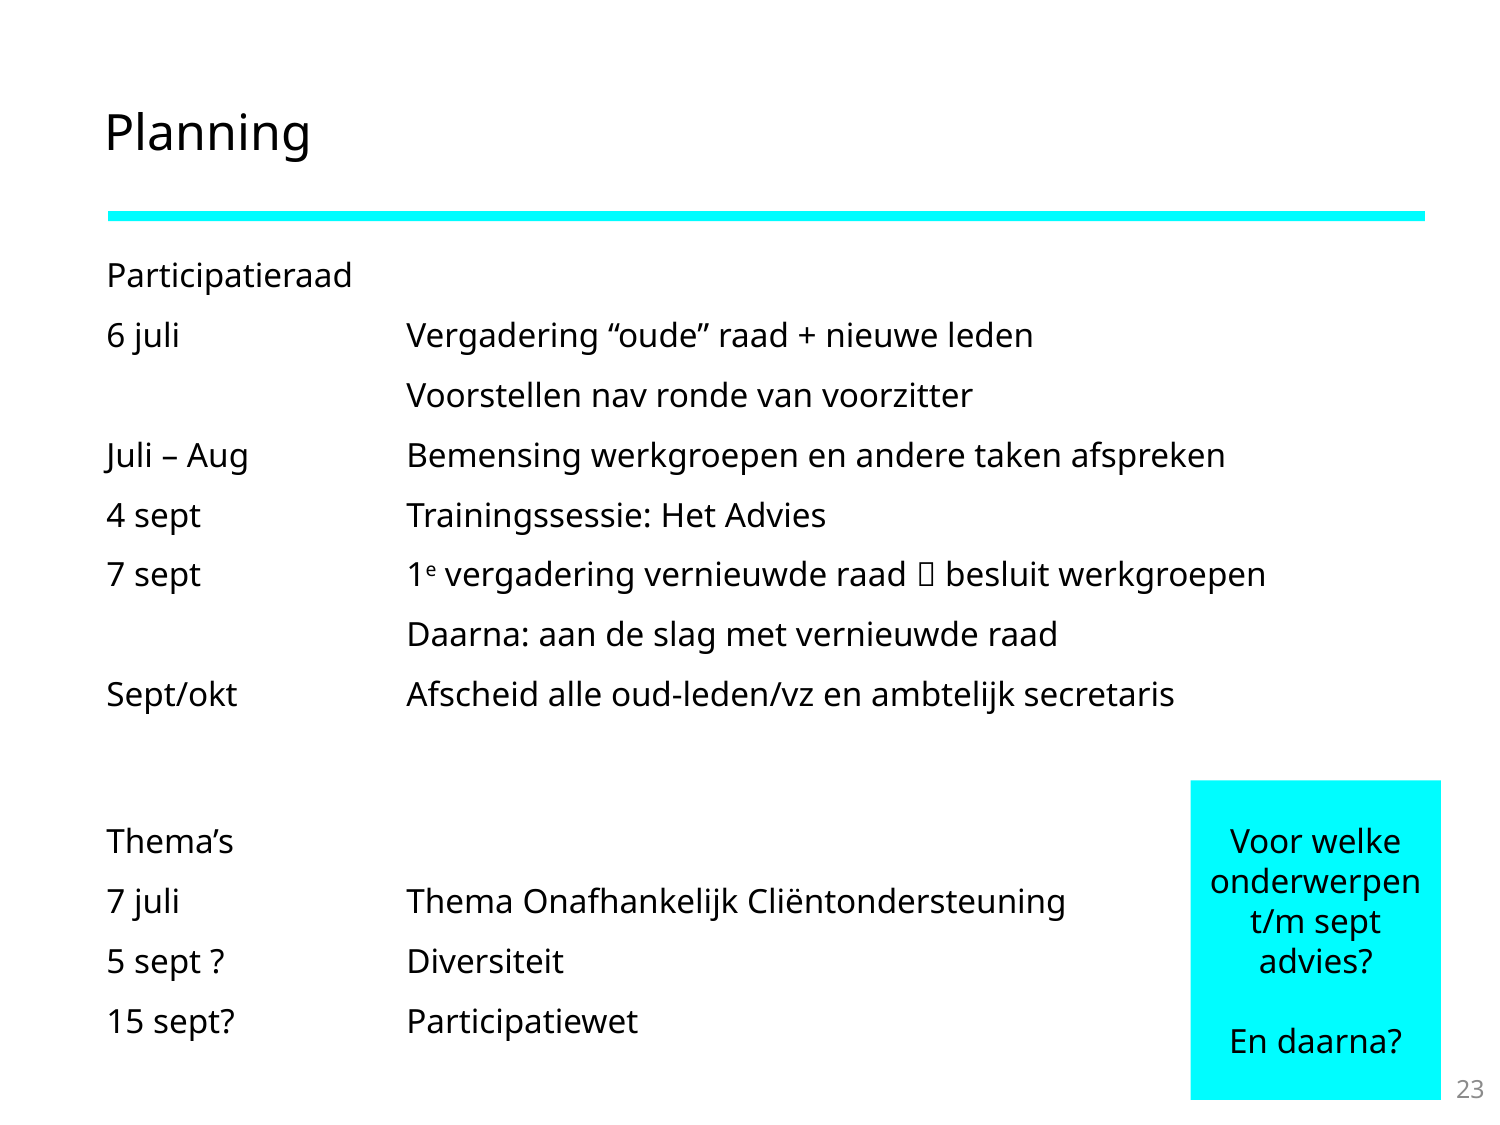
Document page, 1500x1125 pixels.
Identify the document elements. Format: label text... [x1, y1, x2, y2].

text_box Thema’s 7 juli Thema Onafhankelijk Cliëntondersteuning 5 sept ? Diversiteit 15 sept? Participatiewet [91, 792, 1190, 1047]
text_box Voor welke onderwerpen t/m sept advies? En daarna? [1190, 779, 1442, 1101]
text_box Participatieraad 6 juli Vergadering “oude” raad + nieuwe leden Voorstellen nav ronde van voorzitter Juli – Aug Bemensing werkgroepen en andere taken afspreken 4 sept Trainingssessie: Het Advies 7 sept 1e vergadering vernieuwde raad  besluit werkgroepen Daarna: aan de slag met vernieuwde raad Sept/okt Afscheid alle oud-leden/vz en ambtelijk secretaris [91, 226, 1425, 721]
slide_number 23 [1162, 1060, 1500, 1121]
title Planning [89, 58, 1425, 210]
